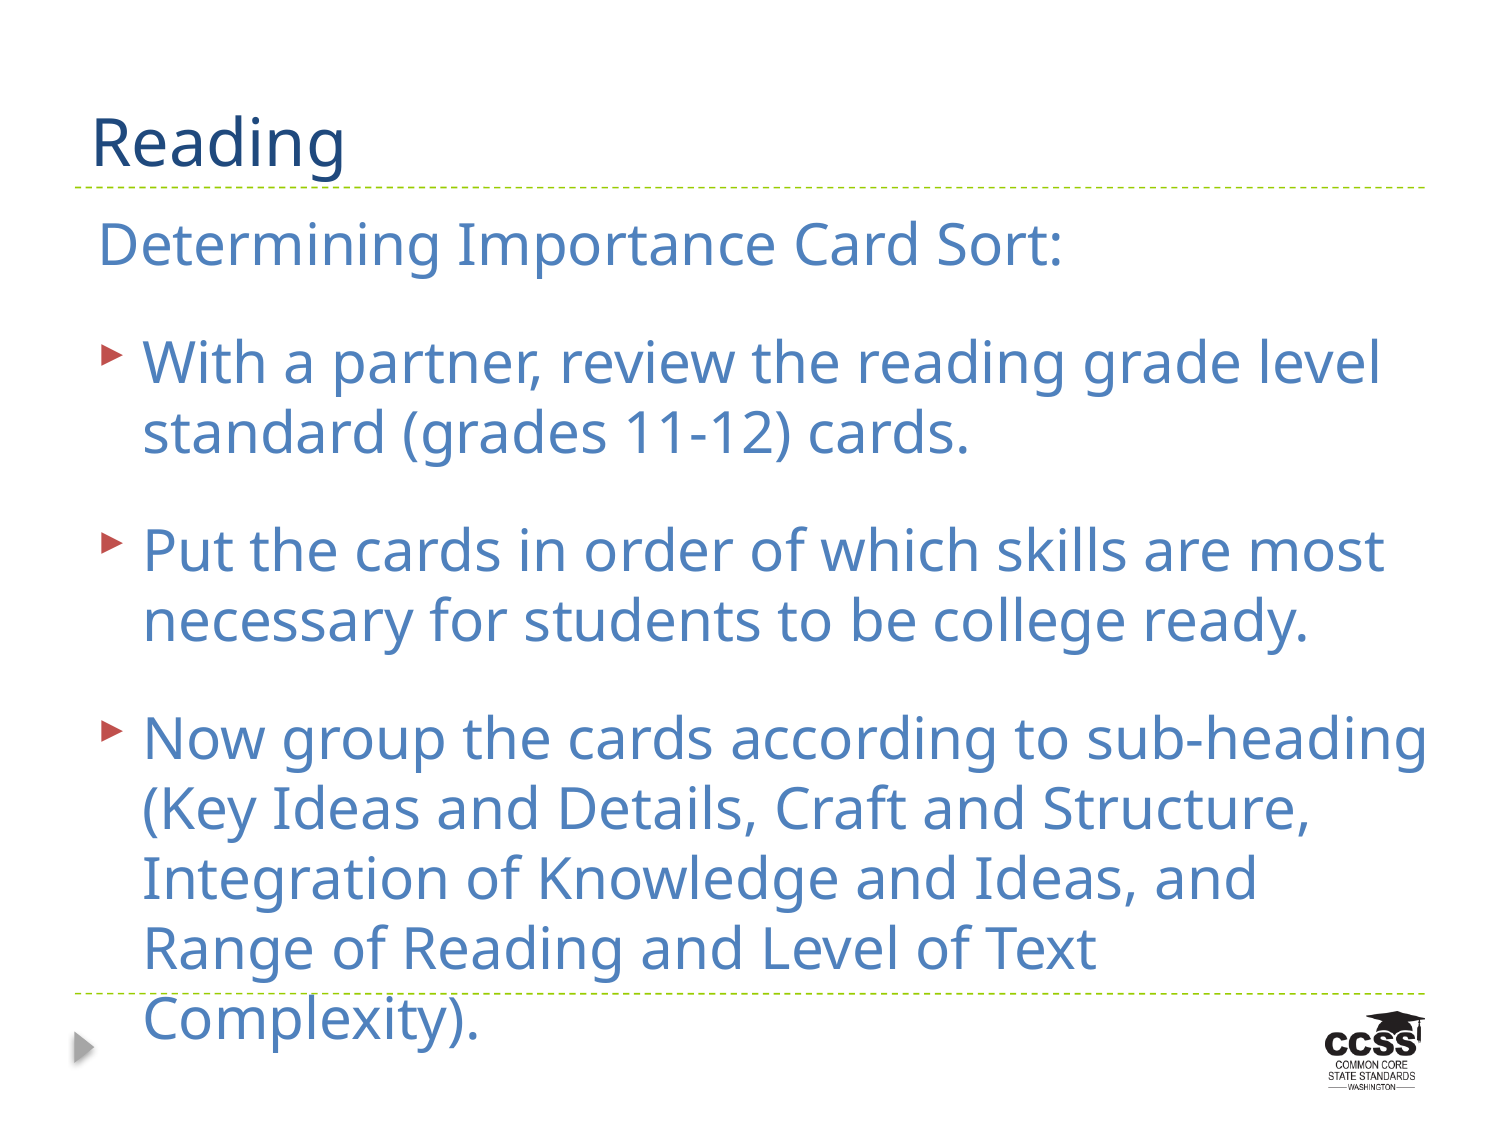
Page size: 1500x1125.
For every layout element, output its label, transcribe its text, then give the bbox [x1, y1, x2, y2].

picture [1325, 1011, 1425, 1090]
list Determining Importance Card Sort: With a partner, review the reading grade level standard (grades 11-12) cards. Put the cards in order of which skills are most necessary for students to be college ready. Now group the cards according to sub-heading (Key Ideas and Details, Craft and Structure, Integration of Knowledge and Ideas, and Range of Reading and Level of Text Complexity). [37, 200, 1463, 1010]
title Reading [75, 24, 1425, 188]
